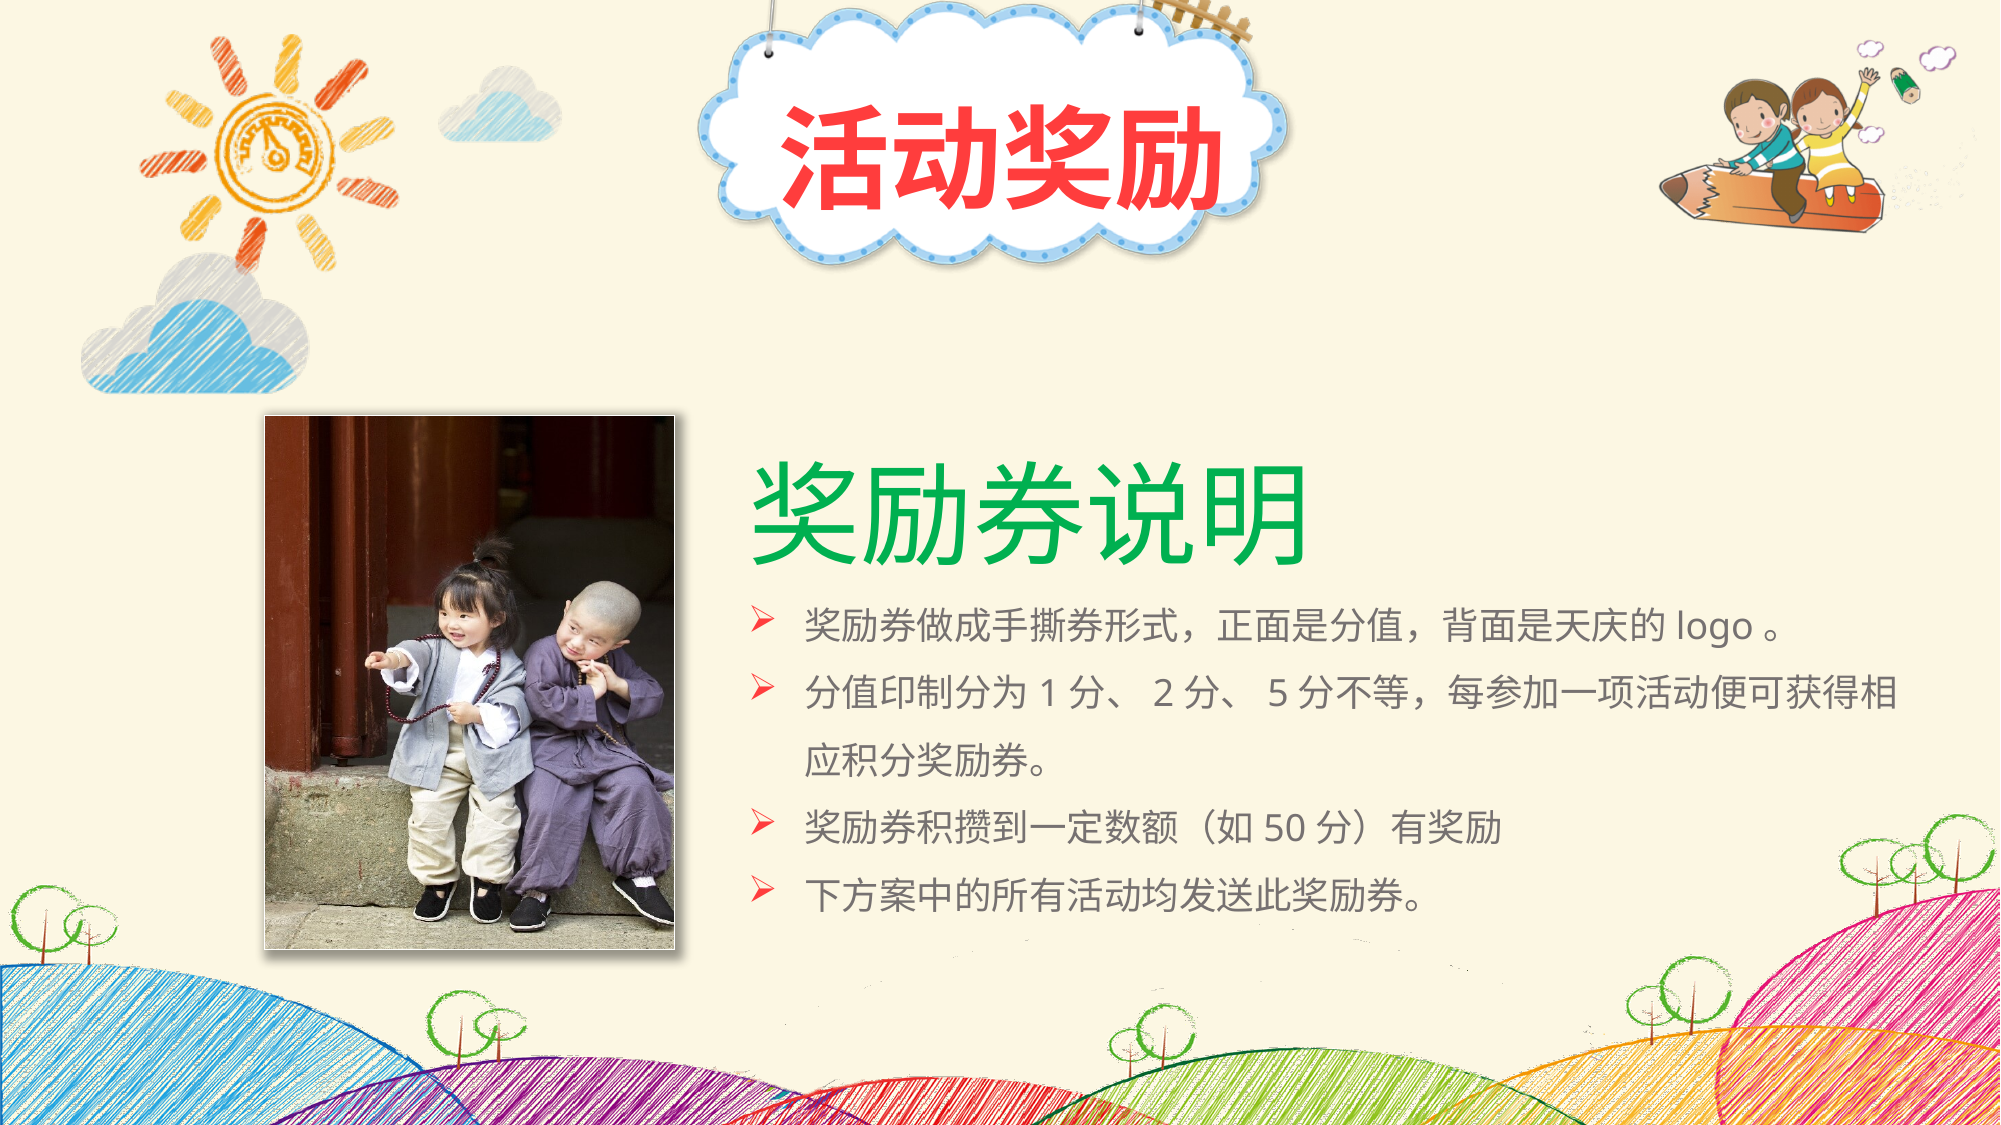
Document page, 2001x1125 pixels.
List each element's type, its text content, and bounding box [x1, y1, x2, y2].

text_box 奖励券说明 奖励券做成手撕券形式，正面是分值，背面是天庆的logo。 分值印制分为1分、2分、5分不等，每参加一项活动便可获得相应积分奖励券。 奖励券积攒到一定数额（如50分）有奖励 下方案中的所有活动均发送此奖励券。 [732, 376, 1918, 917]
picture [0, 415, 2000, 1125]
text_box 活动奖励 [762, 11, 1366, 233]
picture [684, 0, 1308, 311]
picture [81, 34, 563, 395]
picture [1602, 0, 2001, 304]
